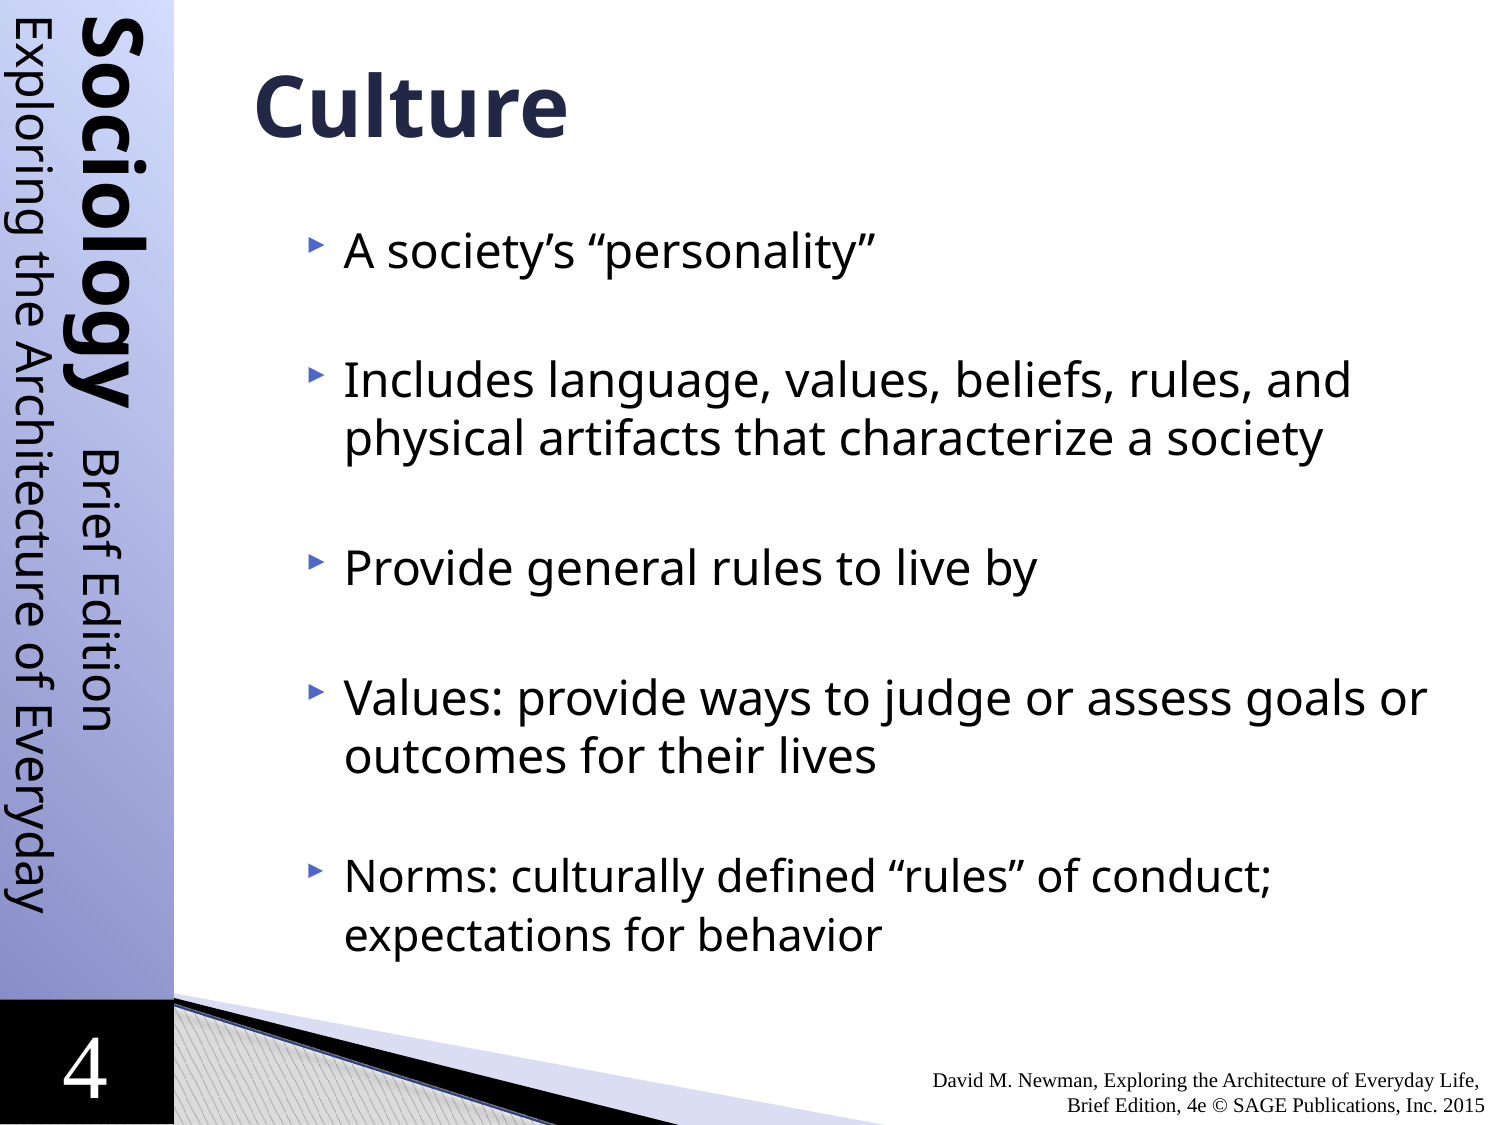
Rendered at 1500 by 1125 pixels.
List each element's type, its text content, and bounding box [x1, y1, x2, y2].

footer David M. Newman, Exploring the Architecture of Everyday Life, Brief Edition, 4e © SAGE Publications, Inc. 2015 [849, 1063, 1500, 1124]
title Culture [237, 24, 1500, 182]
picture [174, 1003, 558, 1125]
list A society’s “personality” Includes language, values, beliefs, rules, and physical artifacts that characterize a society Provide general rules to live by Values: provide ways to judge or assess goals or outcomes for their lives Norms: culturally defined “rules” of conduct; expectations for behavior [275, 212, 1500, 975]
